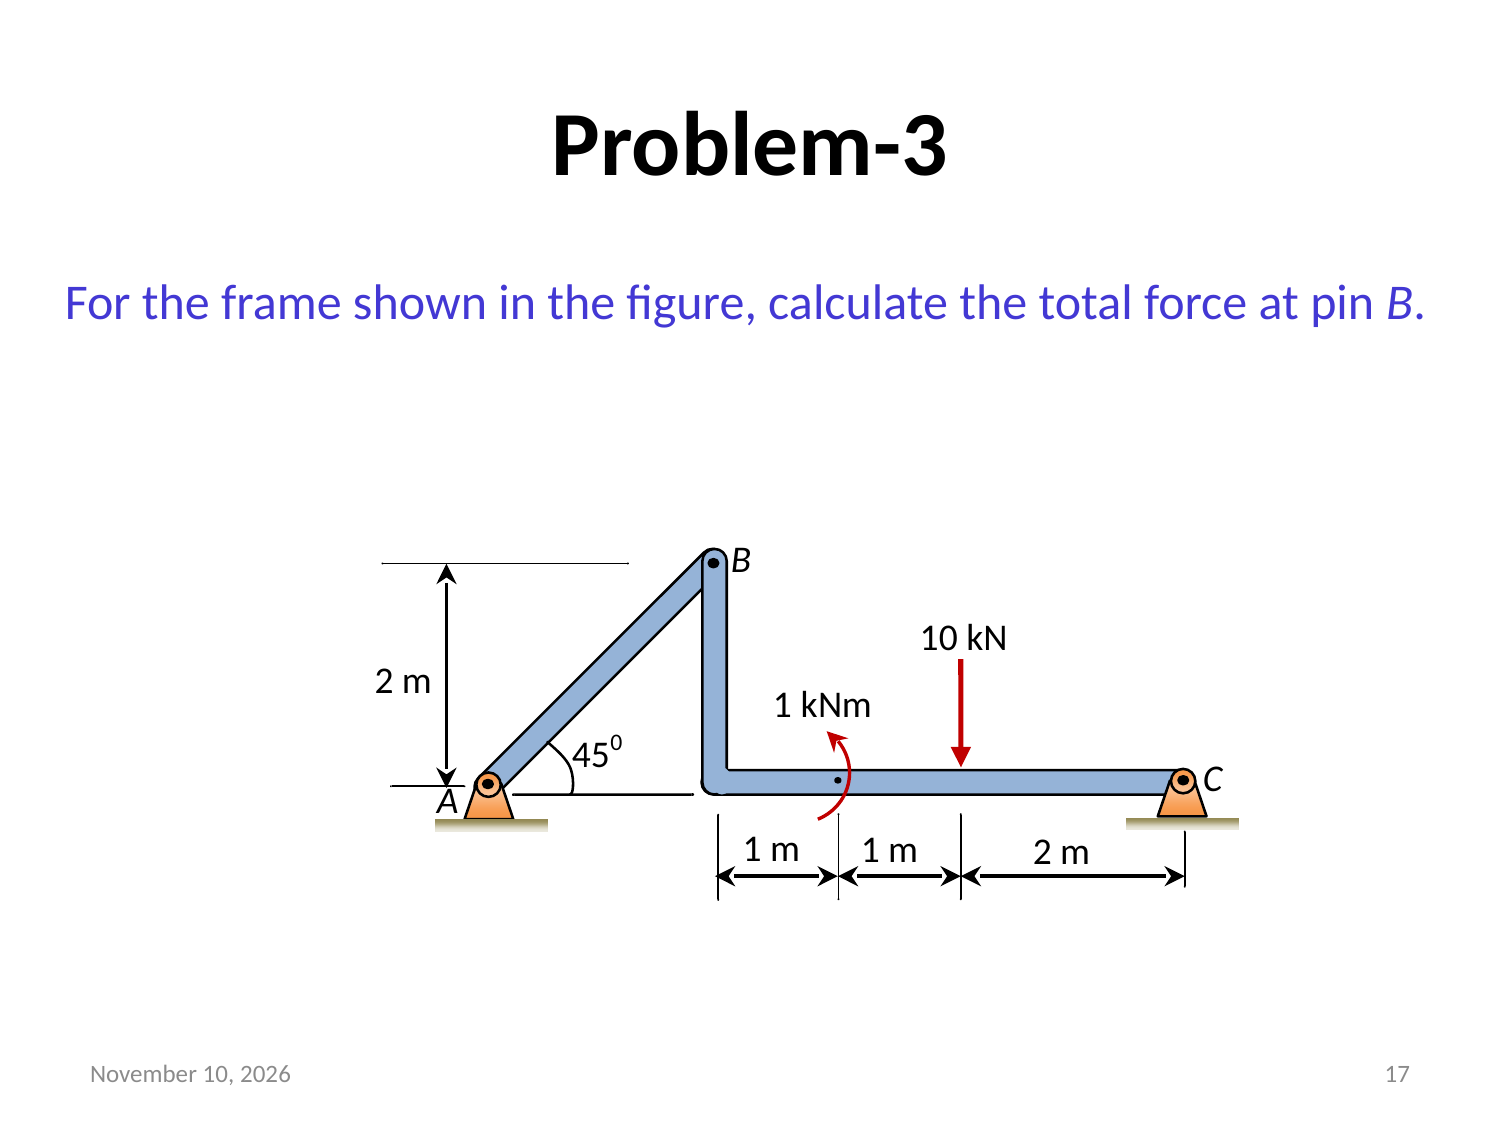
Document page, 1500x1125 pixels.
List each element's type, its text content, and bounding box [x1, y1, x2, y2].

title Problem-3 [75, 45, 1425, 233]
slide_number 17 [1074, 1042, 1425, 1103]
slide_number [75, 1042, 425, 1103]
picture [349, 524, 1277, 904]
text_box For the frame shown in the figure, calculate the total force at pin B. [50, 262, 1450, 398]
